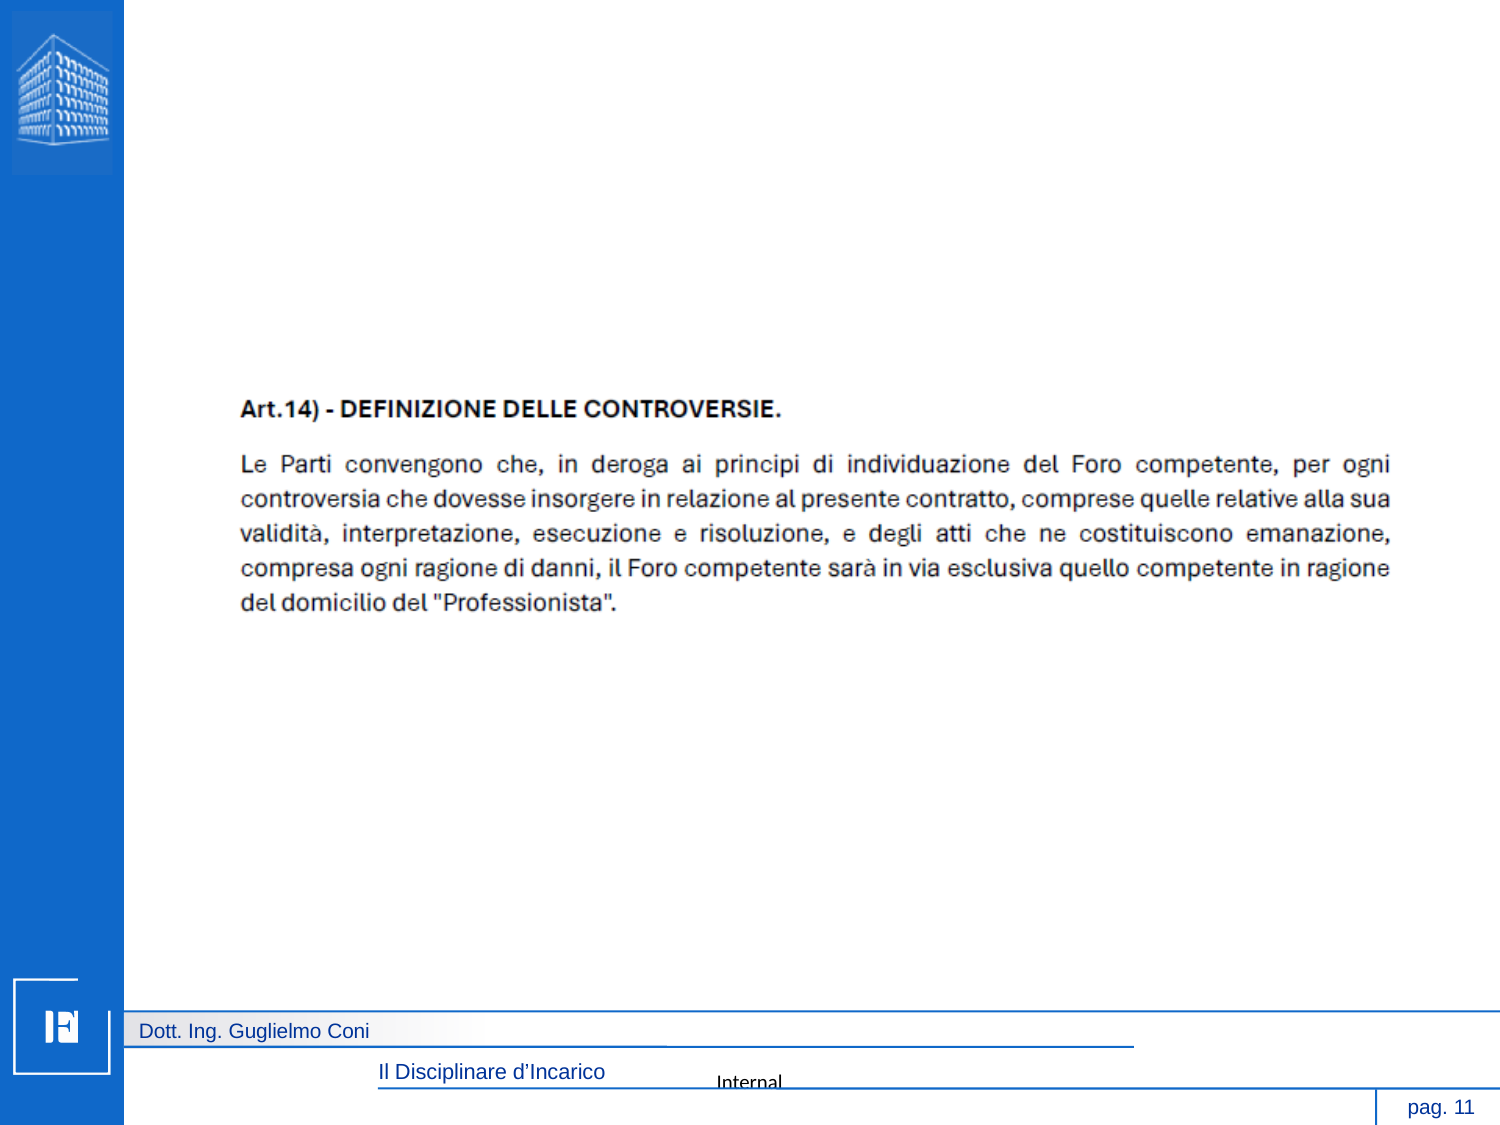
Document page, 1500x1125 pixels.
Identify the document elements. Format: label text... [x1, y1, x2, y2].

picture [11, 976, 113, 1078]
text_box pag. 11 [1377, 1090, 1500, 1124]
text_box [0, 1013, 126, 1125]
text_box Dott. Ing. Guglielmo Coni [122, 1013, 492, 1050]
picture [11, 11, 113, 176]
text_box Il Disciplinare d’Incarico [363, 1040, 1276, 1101]
text_box [0, 0, 126, 1010]
picture [227, 383, 1413, 630]
